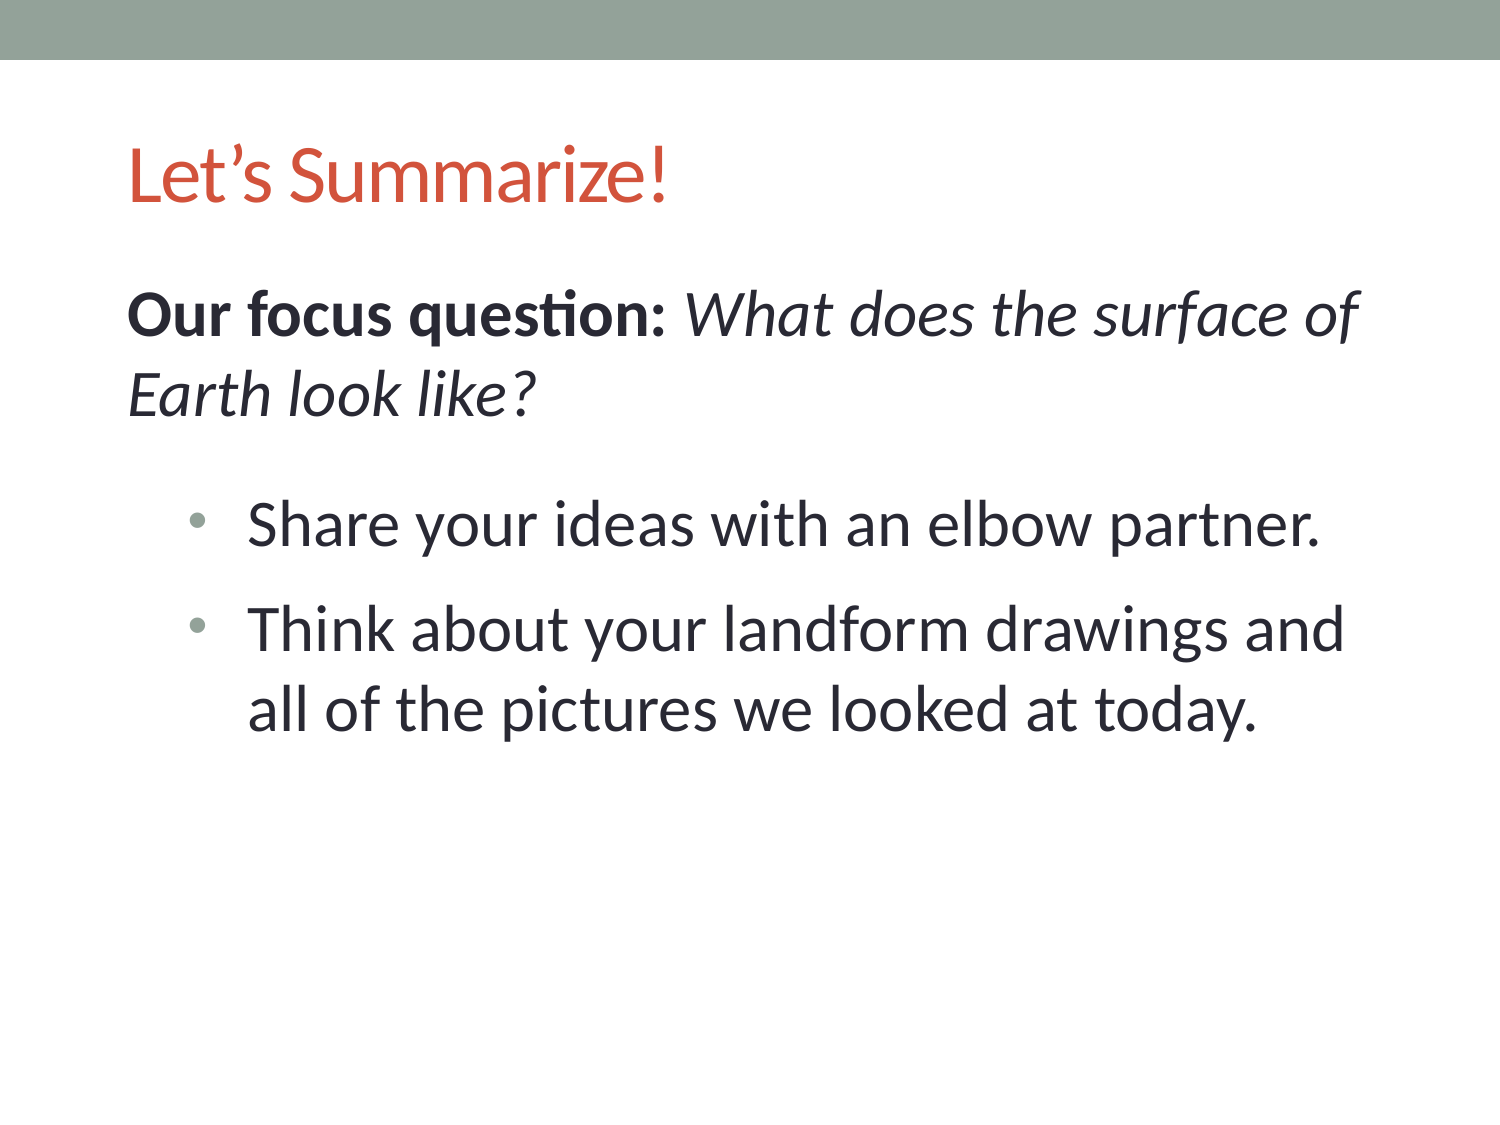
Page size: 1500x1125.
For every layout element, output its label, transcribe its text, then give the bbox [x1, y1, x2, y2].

list Our focus question: What does the surface of Earth look like? Share your ideas with an elbow partner. Think about your landform drawings and all of the pictures we looked at today. [112, 262, 1425, 1063]
title Let’s Summarize! [112, 87, 1425, 250]
